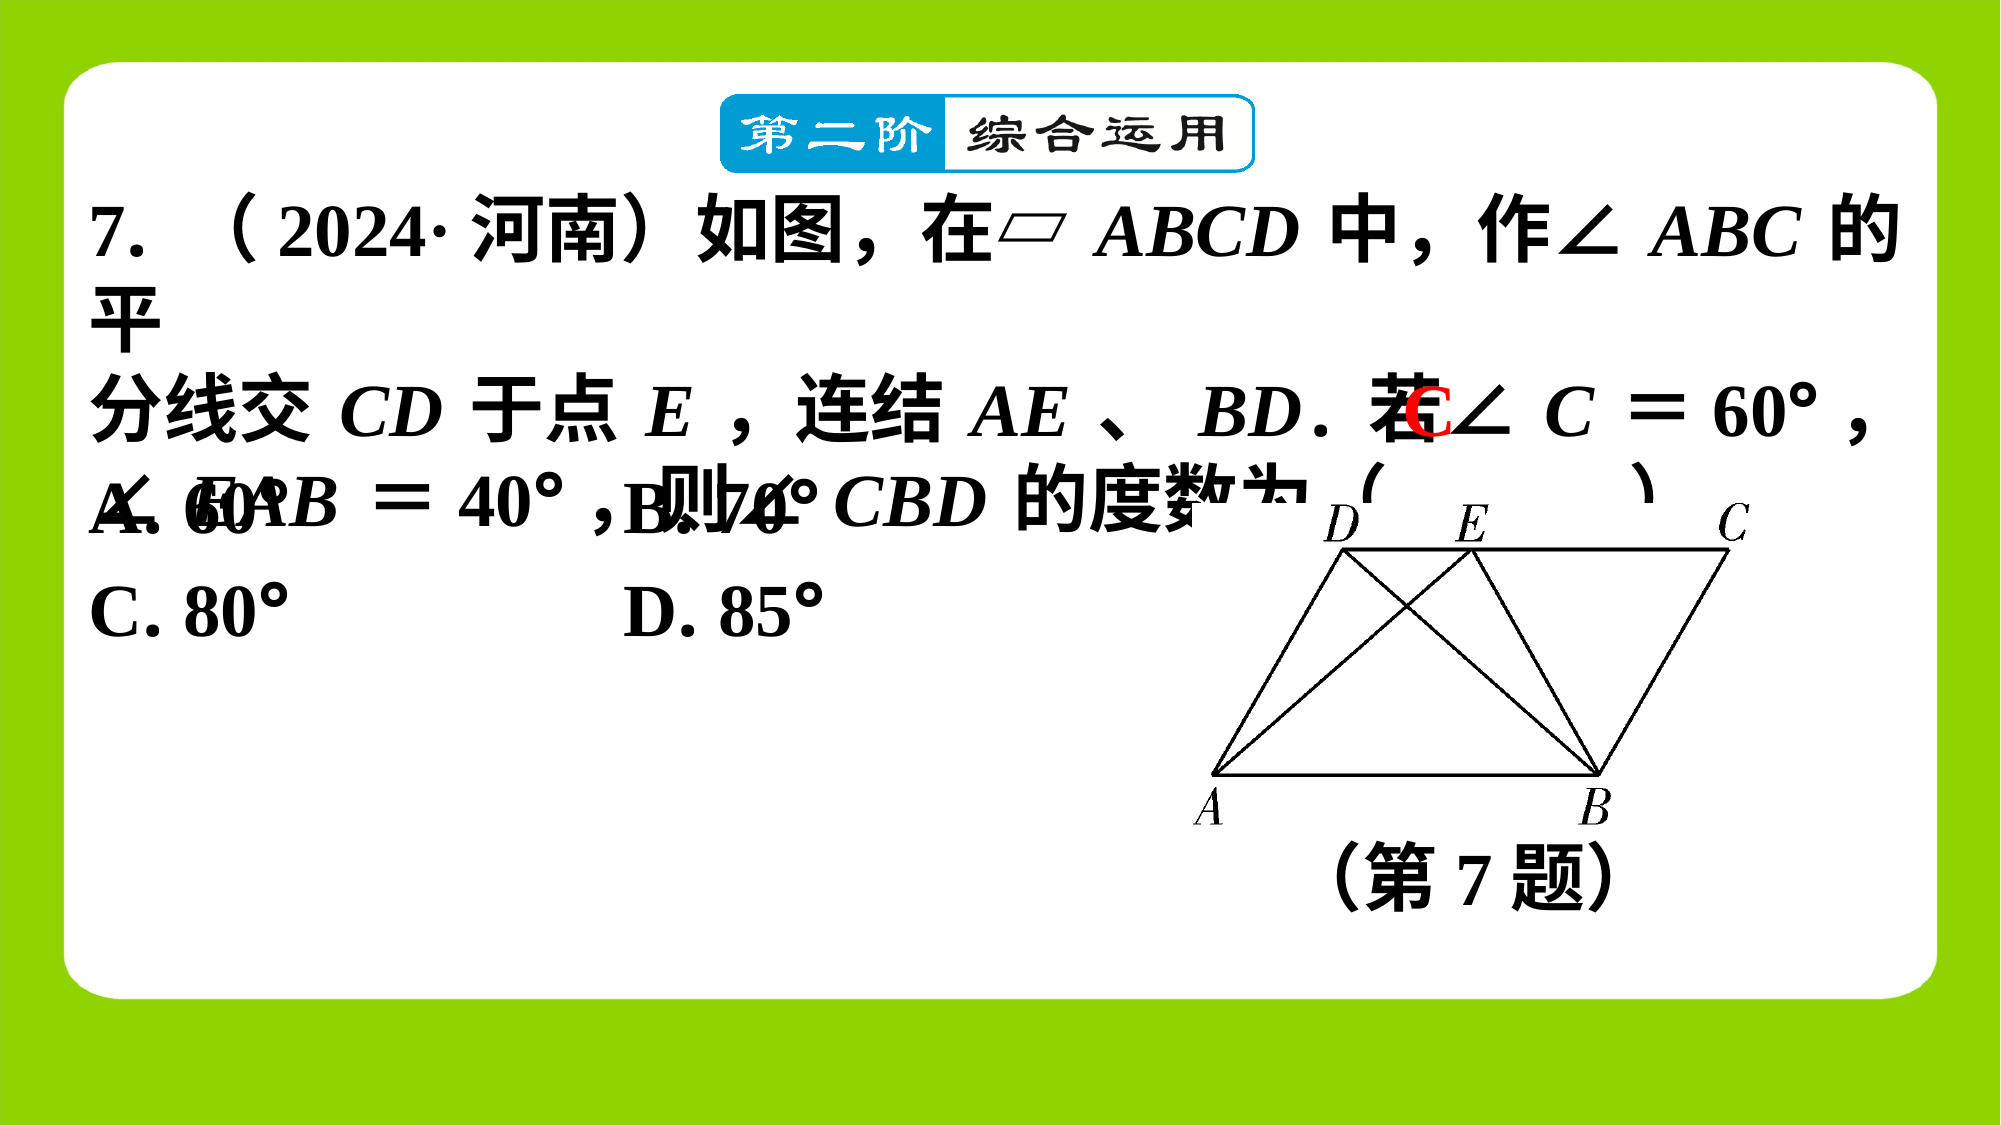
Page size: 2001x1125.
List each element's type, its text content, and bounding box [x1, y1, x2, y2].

table_header A. 60° [89, 453, 624, 556]
table_cell D. 85° [624, 556, 1154, 658]
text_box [1192, 503, 1750, 922]
picture [0, 0, 2001, 1125]
table_cell C. 80° [89, 556, 624, 658]
text_box [720, 88, 1260, 167]
table_header B. 70° [624, 453, 1154, 556]
text_box 7. （2024·河南）如图，在▱ABCD中，作∠ABC的平 分线交CD于点E，连结AE、BD. 若∠C＝60°， ∠EAB＝40°，则∠CBD的度数为（ C ） [88, 181, 1974, 455]
text_box C [1387, 353, 1472, 459]
